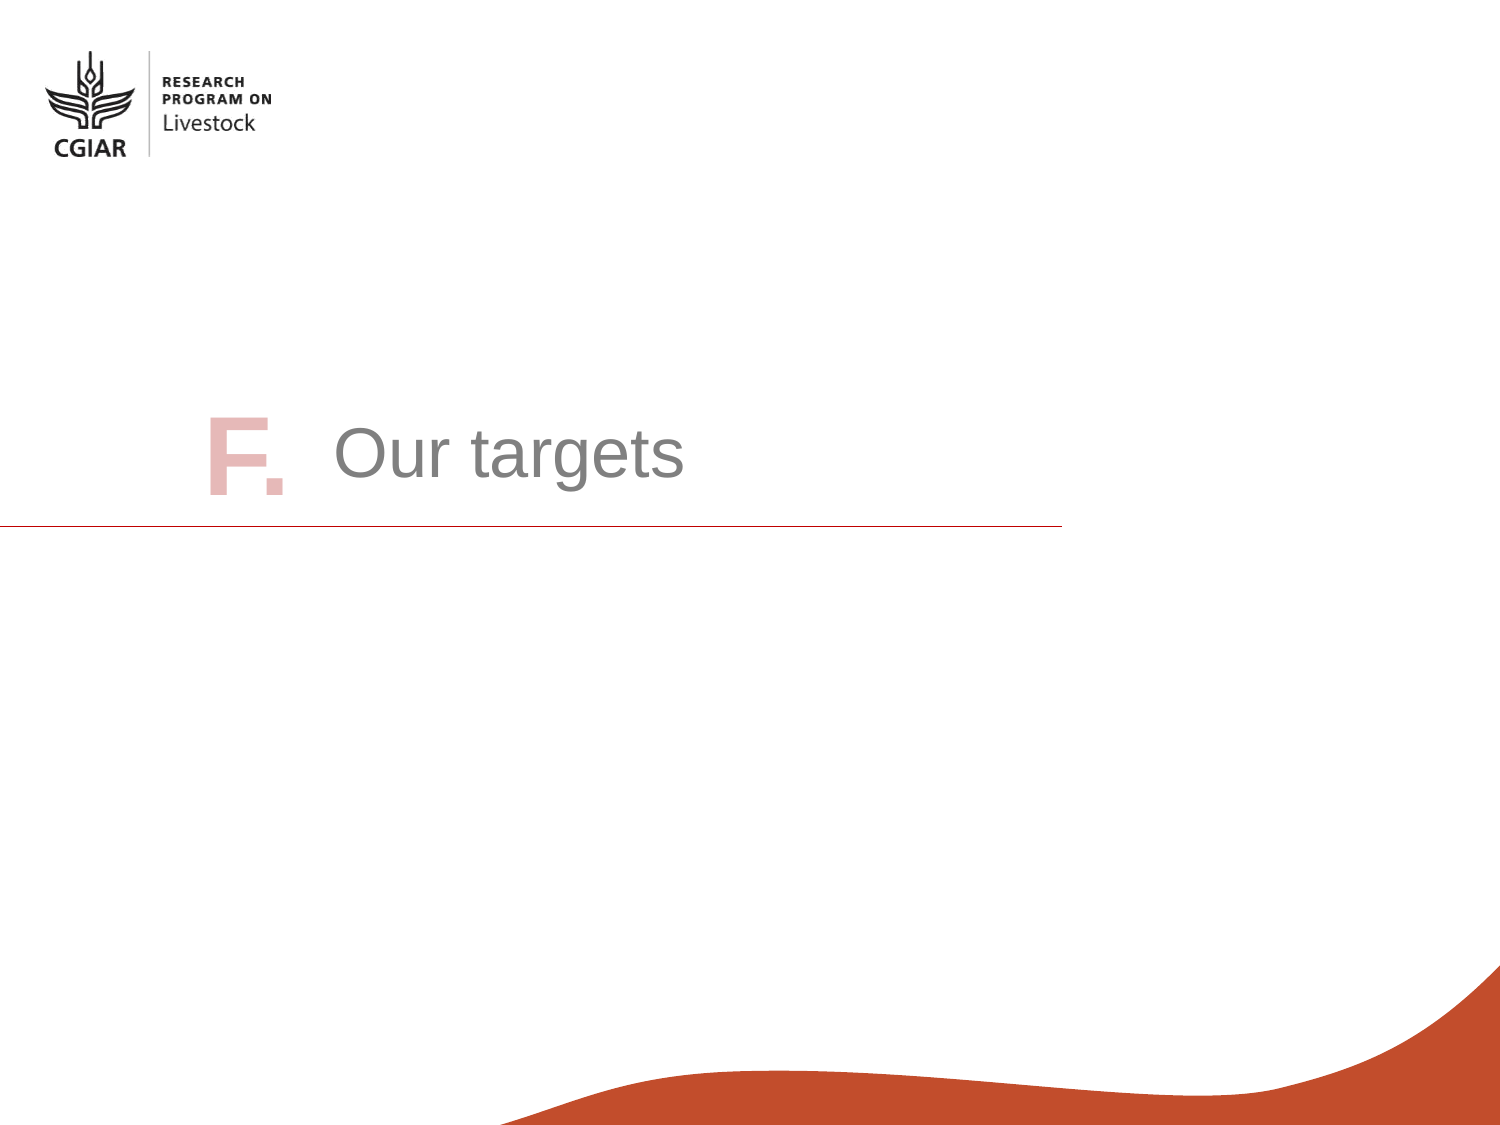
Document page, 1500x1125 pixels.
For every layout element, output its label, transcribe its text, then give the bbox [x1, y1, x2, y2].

picture [45, 51, 271, 157]
text_box Our targets [318, 399, 1413, 500]
text_box F. [188, 374, 306, 525]
